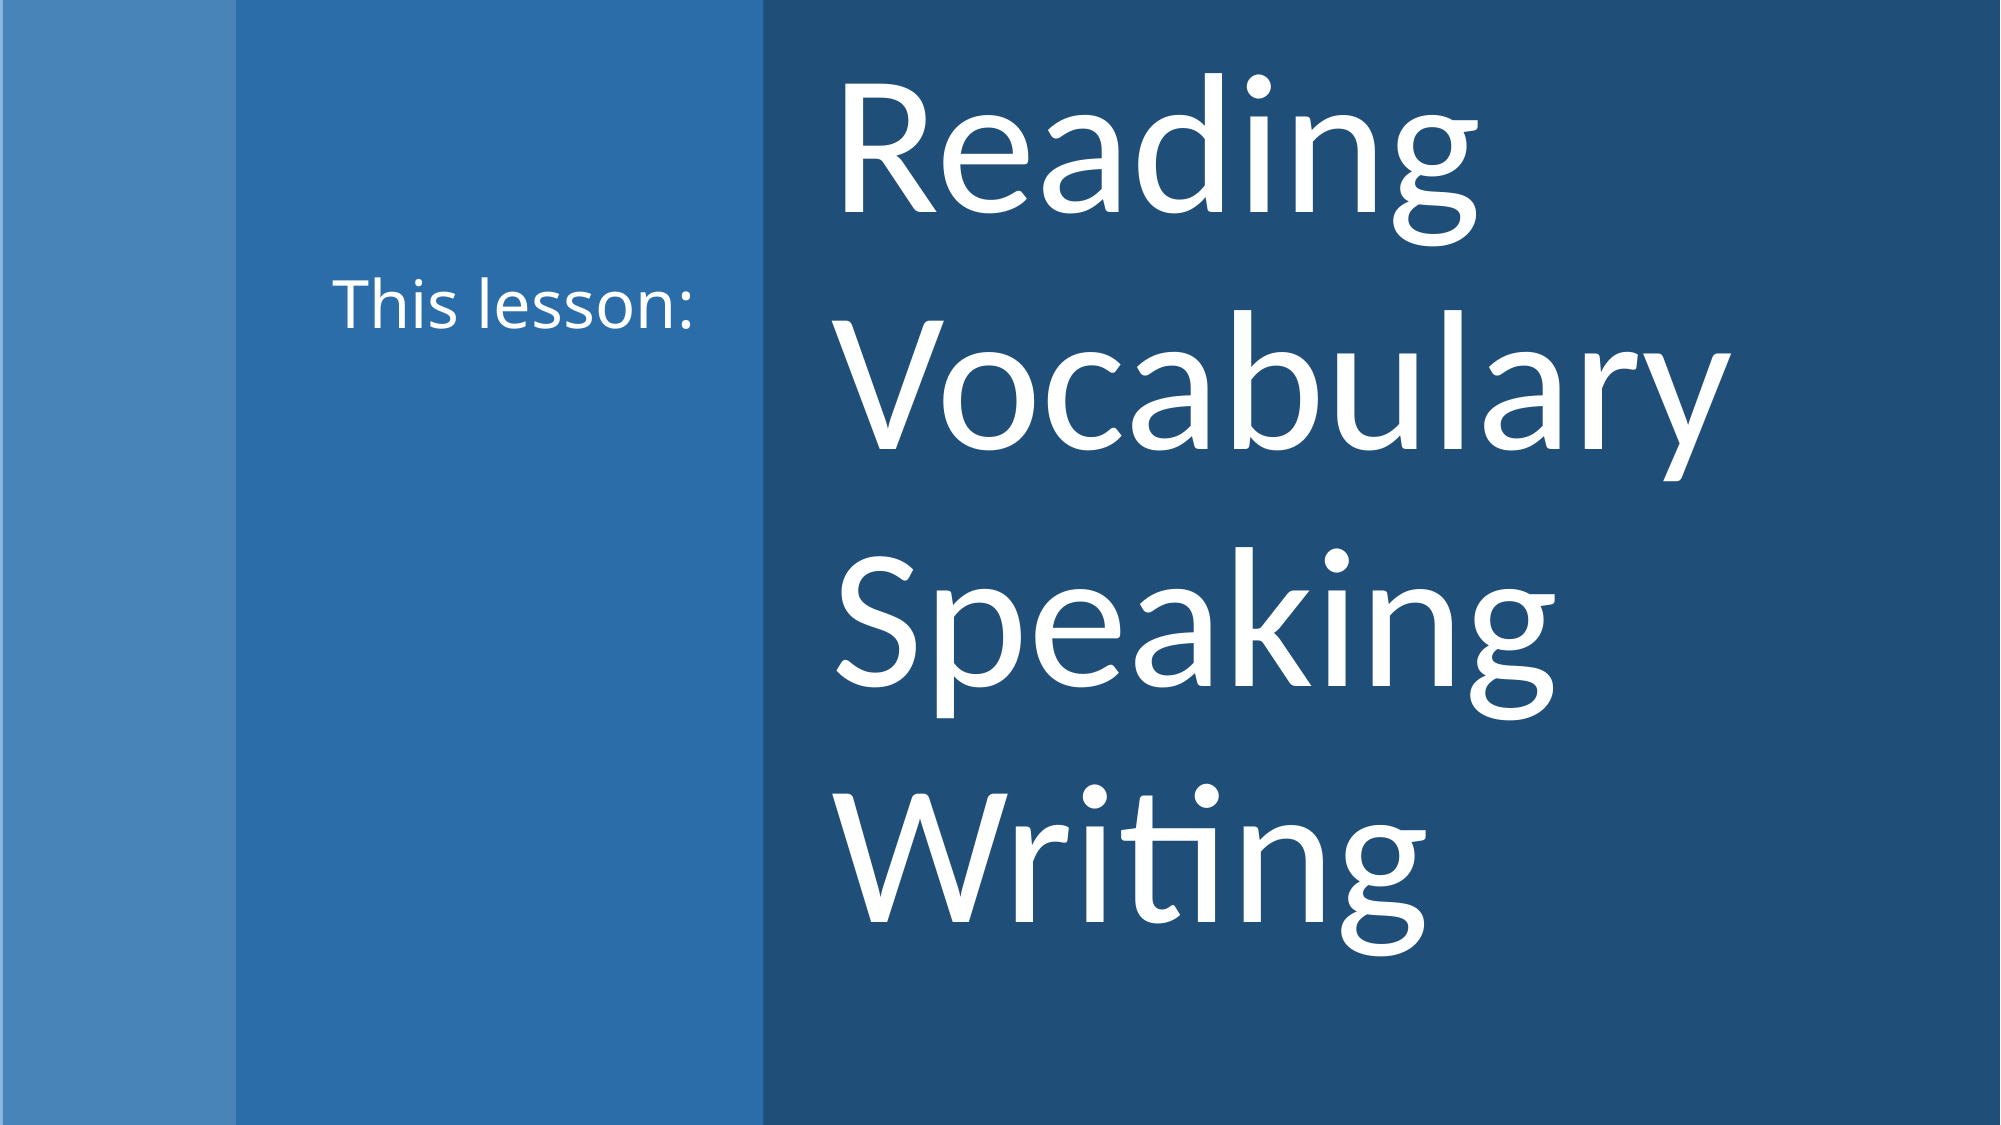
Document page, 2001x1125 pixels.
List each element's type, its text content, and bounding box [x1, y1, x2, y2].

list Reading Vocabulary Speaking Writing [816, 32, 1849, 1001]
text_box [764, 0, 2000, 1125]
title This lesson: [291, 263, 711, 1001]
text_box [237, 0, 764, 1125]
text_box [0, 0, 237, 1125]
